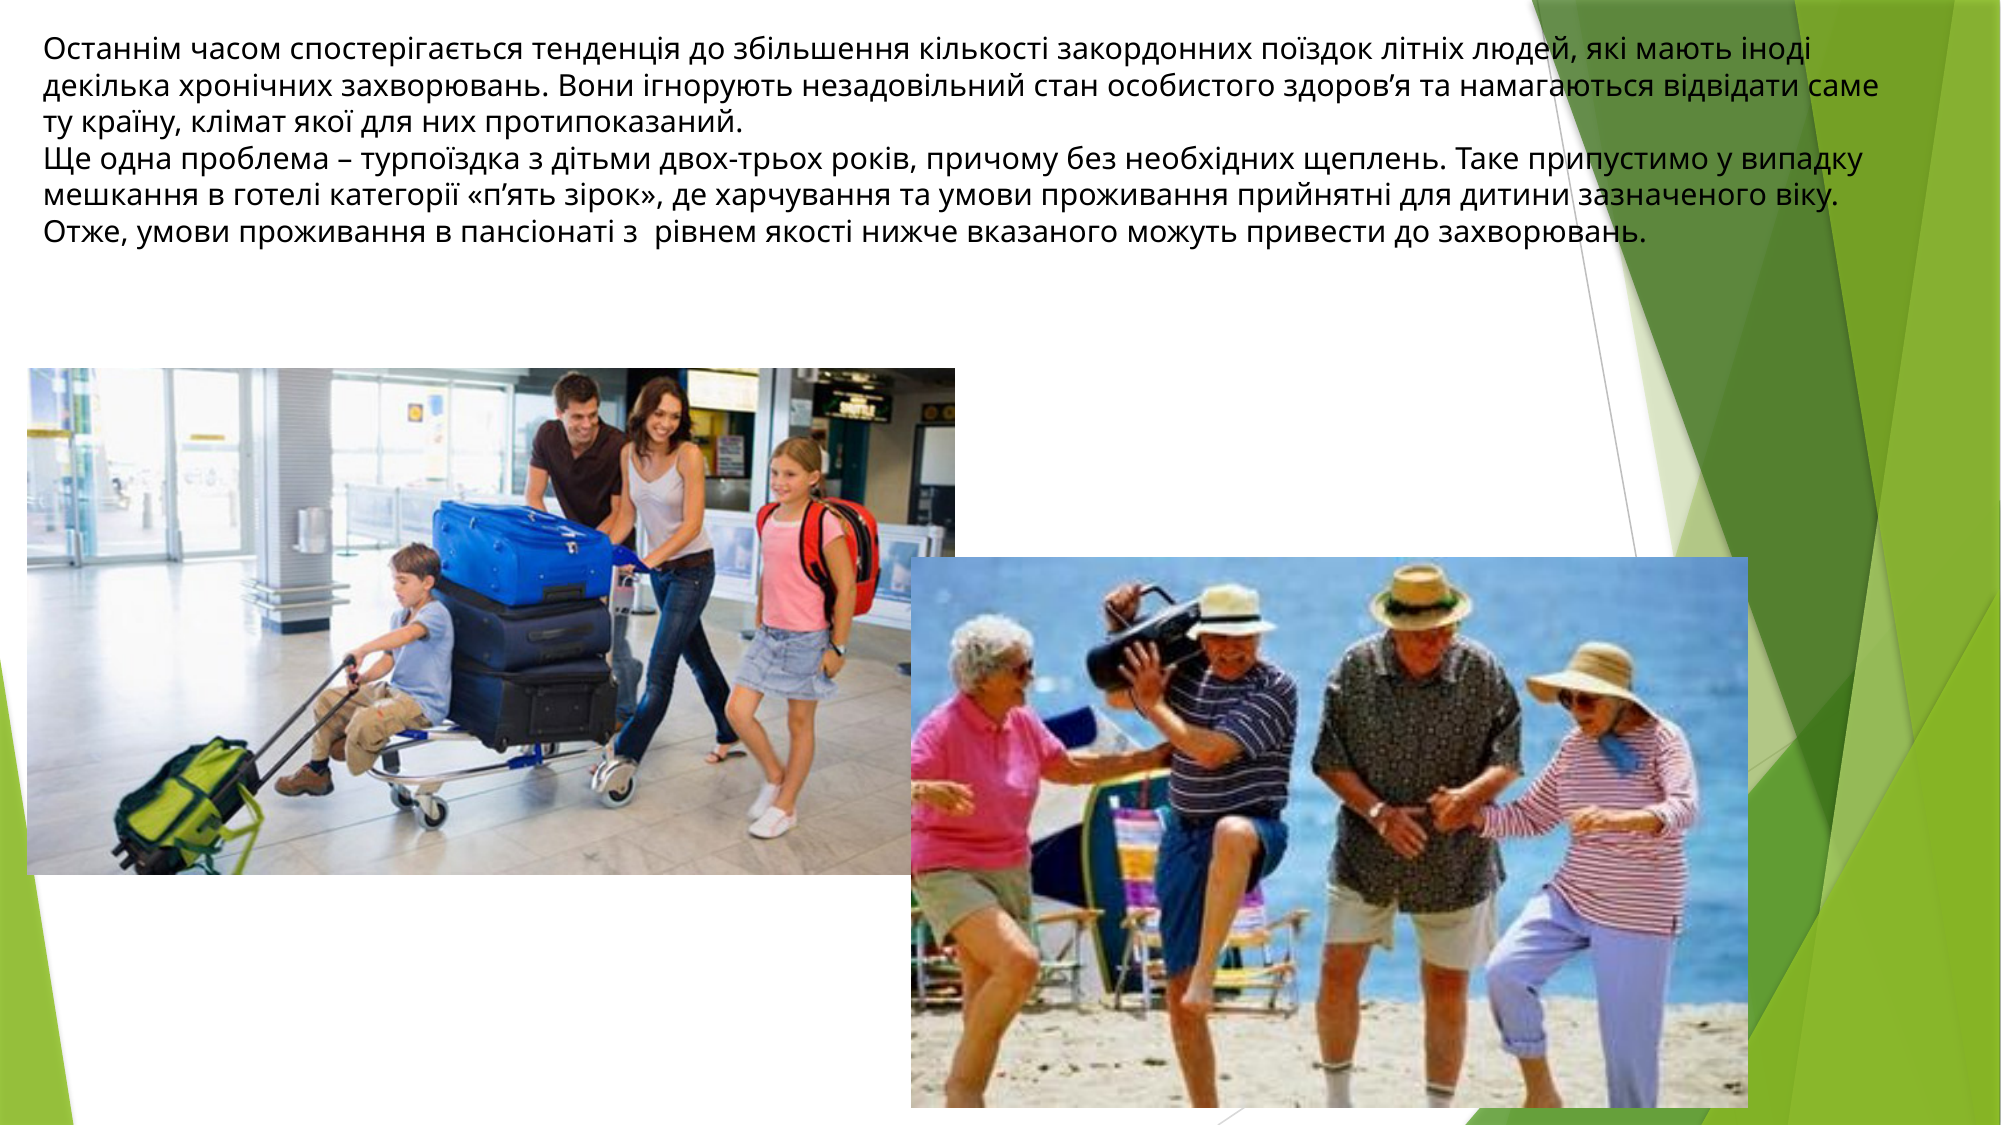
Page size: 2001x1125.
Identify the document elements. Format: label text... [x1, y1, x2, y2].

picture [911, 556, 1749, 1109]
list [27, 368, 955, 875]
title Останнім часом спостерігається тенденція до збільшення кількості закордонних поїздок літніх людей, які мають іноді декілька хронічних захворювань. Вони ігнорують незадовільний стан особистого здоров’я та намагаються відвідати саме ту країну, клімат якої для них протипоказаний. Ще одна проблема – турпоїздка з дітьми двох-трьох років, причому без необхідних щеплень. Таке припустимо у випадку мешкання в готелі категорії «п’ять зірок», де харчування та умови проживання прийнятні для дитини зазначеного віку. Отже, умови проживання в пансіонаті з рівнем якості нижче вказаного можуть привести до захворювань. [27, 21, 1905, 352]
